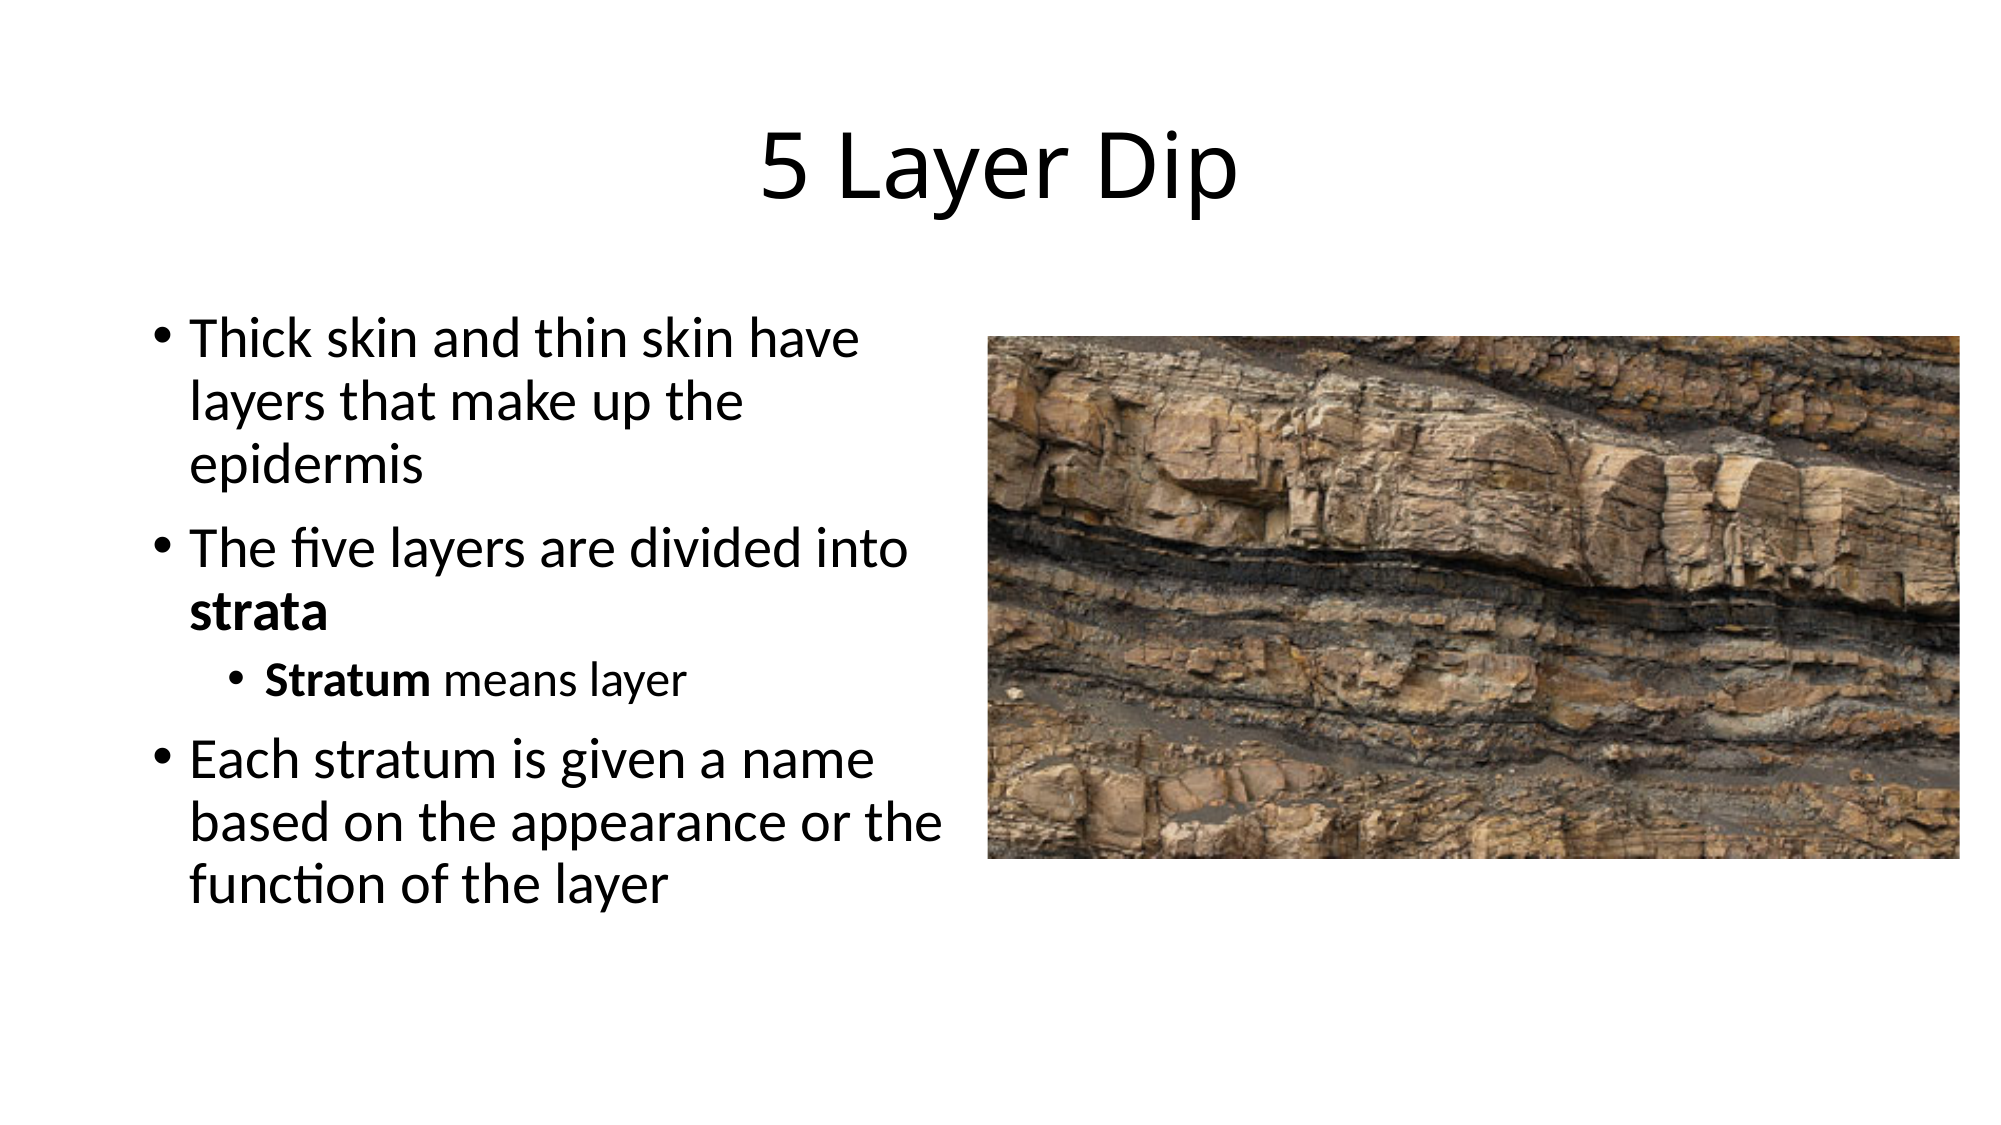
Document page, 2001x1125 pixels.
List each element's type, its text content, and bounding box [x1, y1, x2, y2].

title 5 Layer Dip [137, 59, 1863, 278]
list Thick skin and thin skin have layers that make up the epidermis The five layers are divided into strata Stratum means layer Each stratum is given a name based on the appearance or the function of the layer [137, 299, 988, 1014]
picture [987, 336, 1960, 859]
